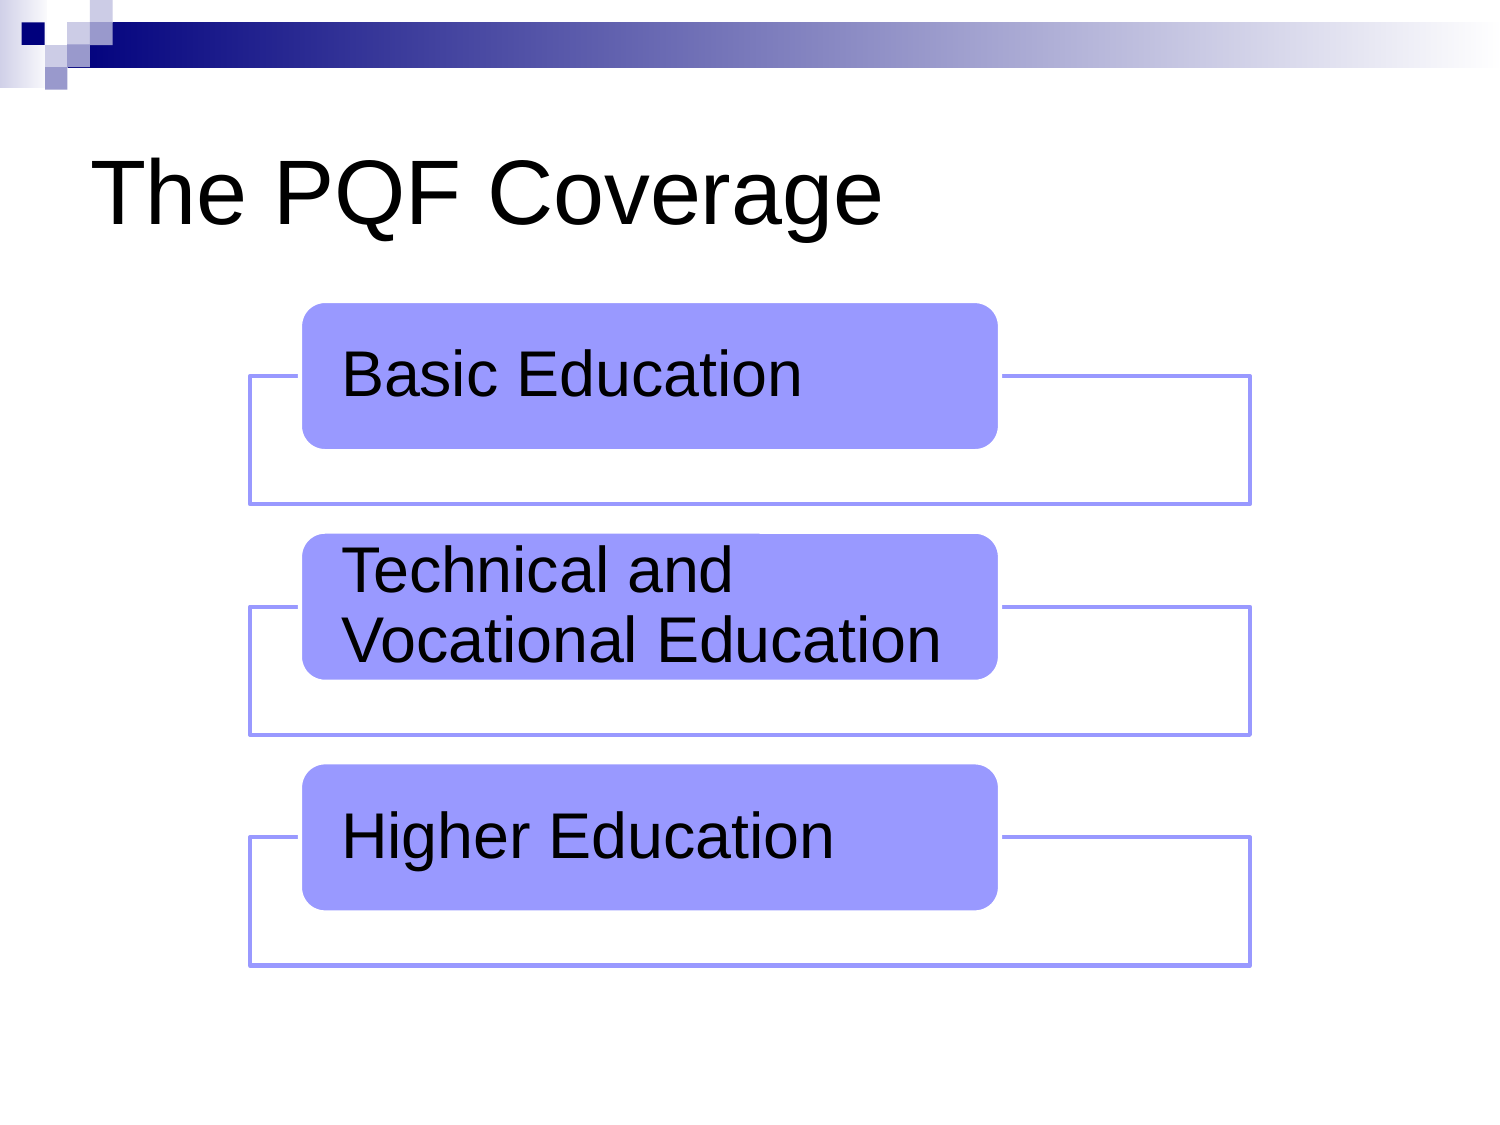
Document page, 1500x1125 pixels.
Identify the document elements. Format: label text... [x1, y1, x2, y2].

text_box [249, 299, 1251, 967]
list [74, 262, 1426, 1006]
title The PQF Coverage [74, 74, 1426, 262]
